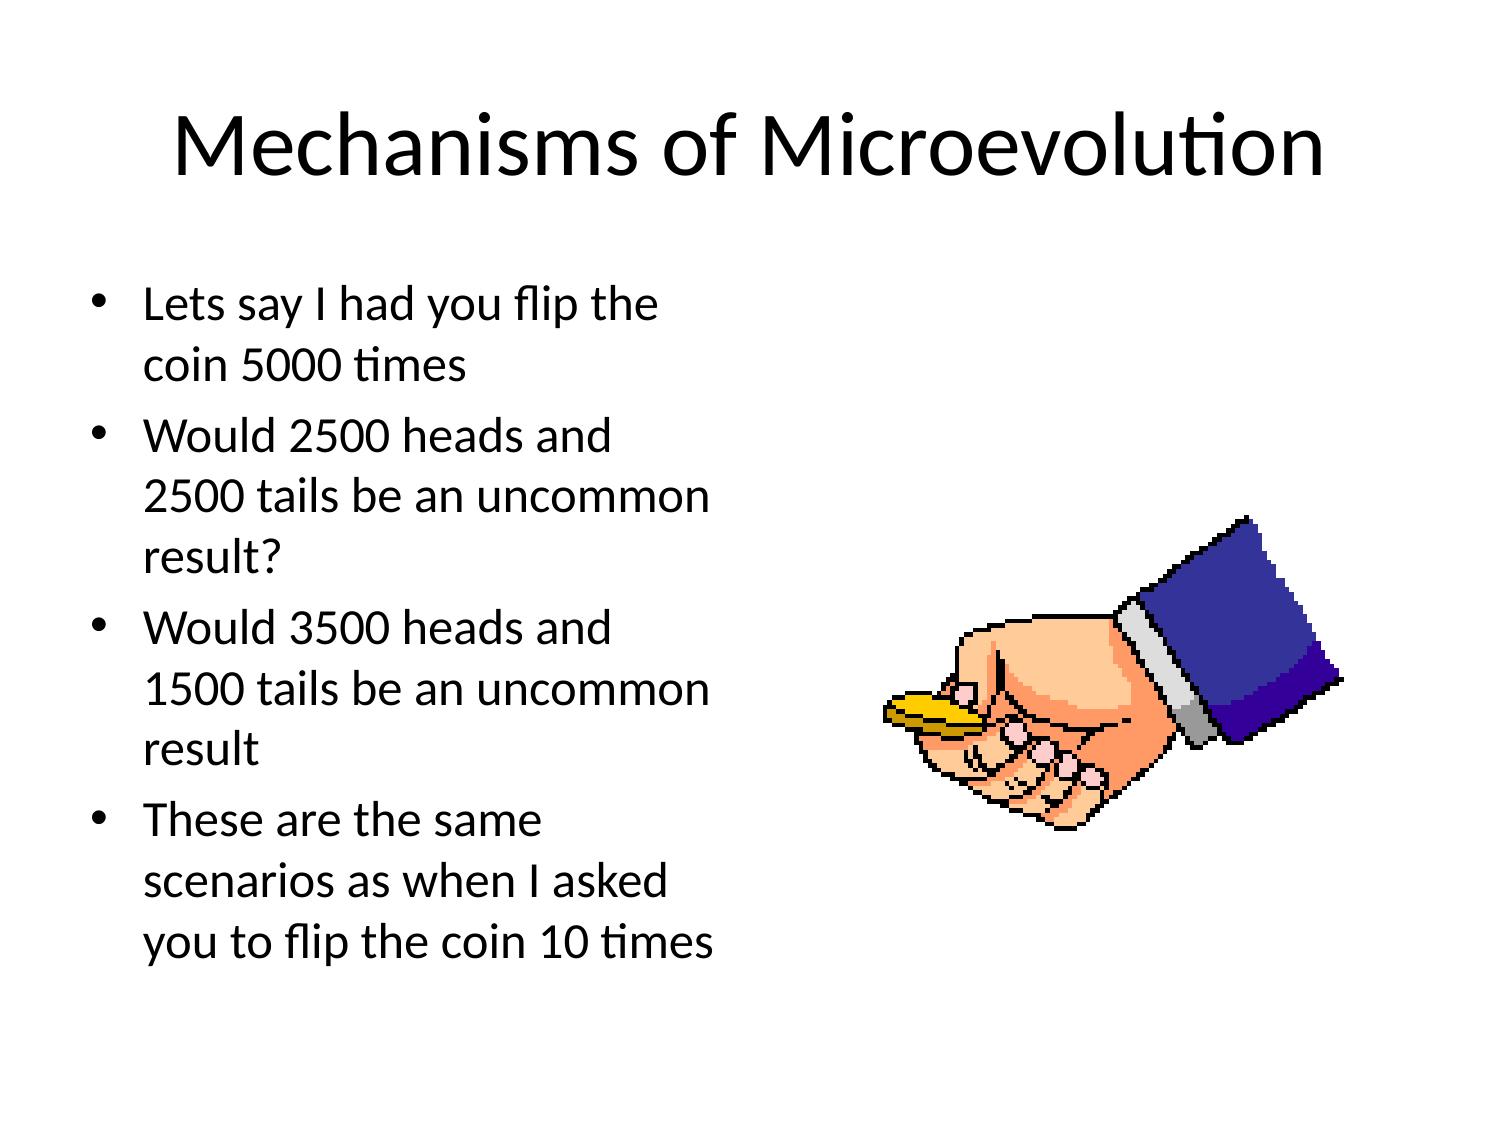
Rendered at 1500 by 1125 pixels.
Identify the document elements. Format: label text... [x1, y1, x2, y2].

picture [855, 312, 1344, 837]
list Lets say I had you flip the coin 5000 times Would 2500 heads and 2500 tails be an uncommon result? Would 3500 heads and 1500 tails be an uncommon result These are the same scenarios as when I asked you to flip the coin 10 times [75, 262, 738, 1005]
title Mechanisms of Microevolution [75, 45, 1425, 233]
